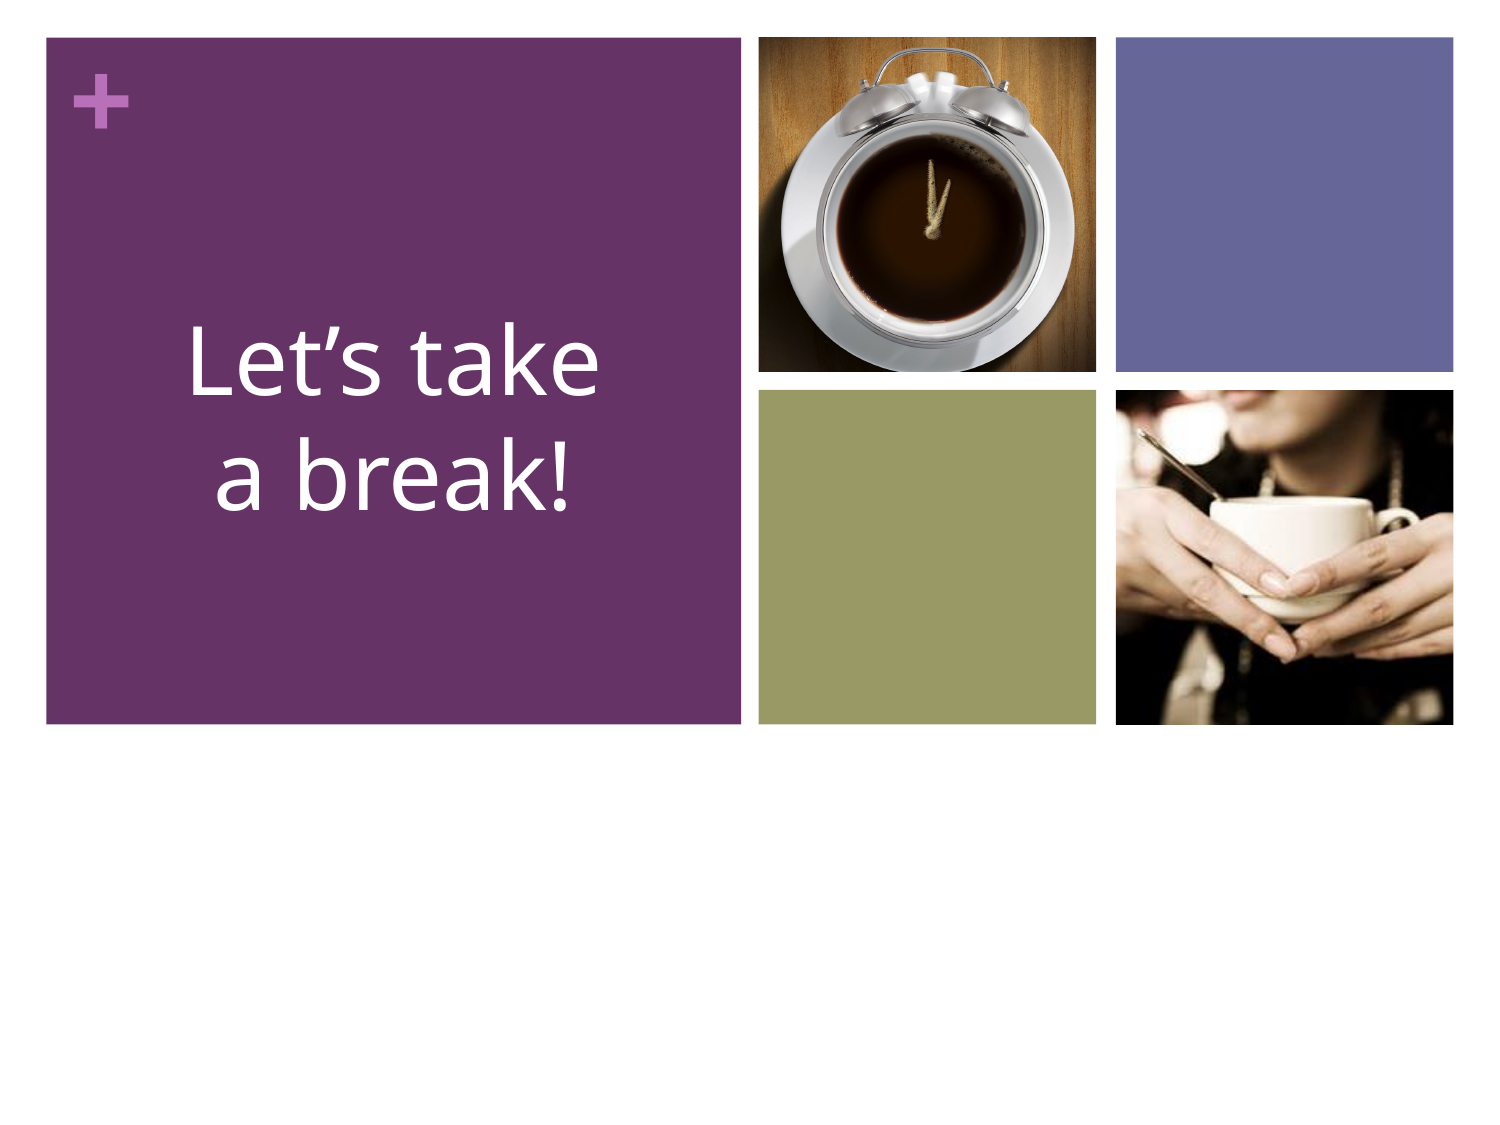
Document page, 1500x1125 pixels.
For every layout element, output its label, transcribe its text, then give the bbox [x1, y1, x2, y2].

list Let’s take a break! [140, 291, 647, 627]
picture [1115, 389, 1454, 725]
picture [758, 36, 1097, 373]
